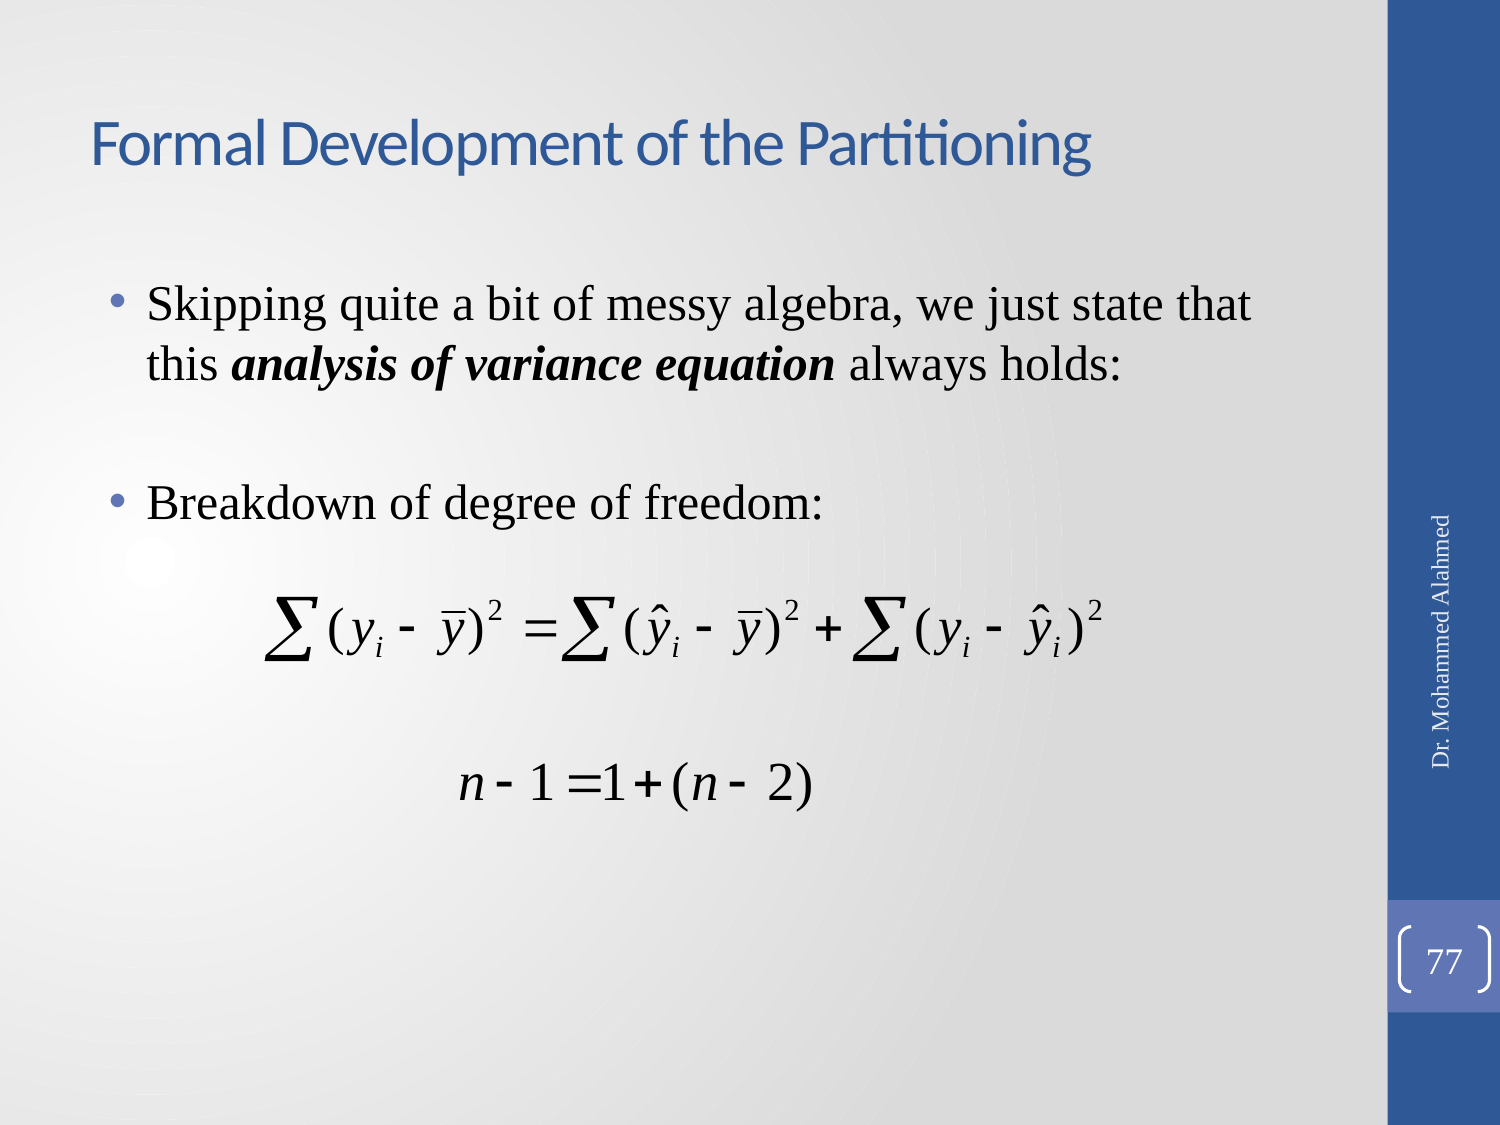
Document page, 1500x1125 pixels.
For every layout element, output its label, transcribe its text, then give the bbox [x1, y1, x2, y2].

title Formal Development of the Partitioning [75, 45, 1325, 233]
footer Dr. Mohammed Alahmed [1408, 500, 1469, 889]
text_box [449, 749, 826, 824]
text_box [256, 586, 1114, 676]
slide_number 77 [1397, 925, 1492, 994]
list Skipping quite a bit of messy algebra, we just state that this analysis of variance equation always holds: Breakdown of degree of freedom: [75, 262, 1325, 1050]
